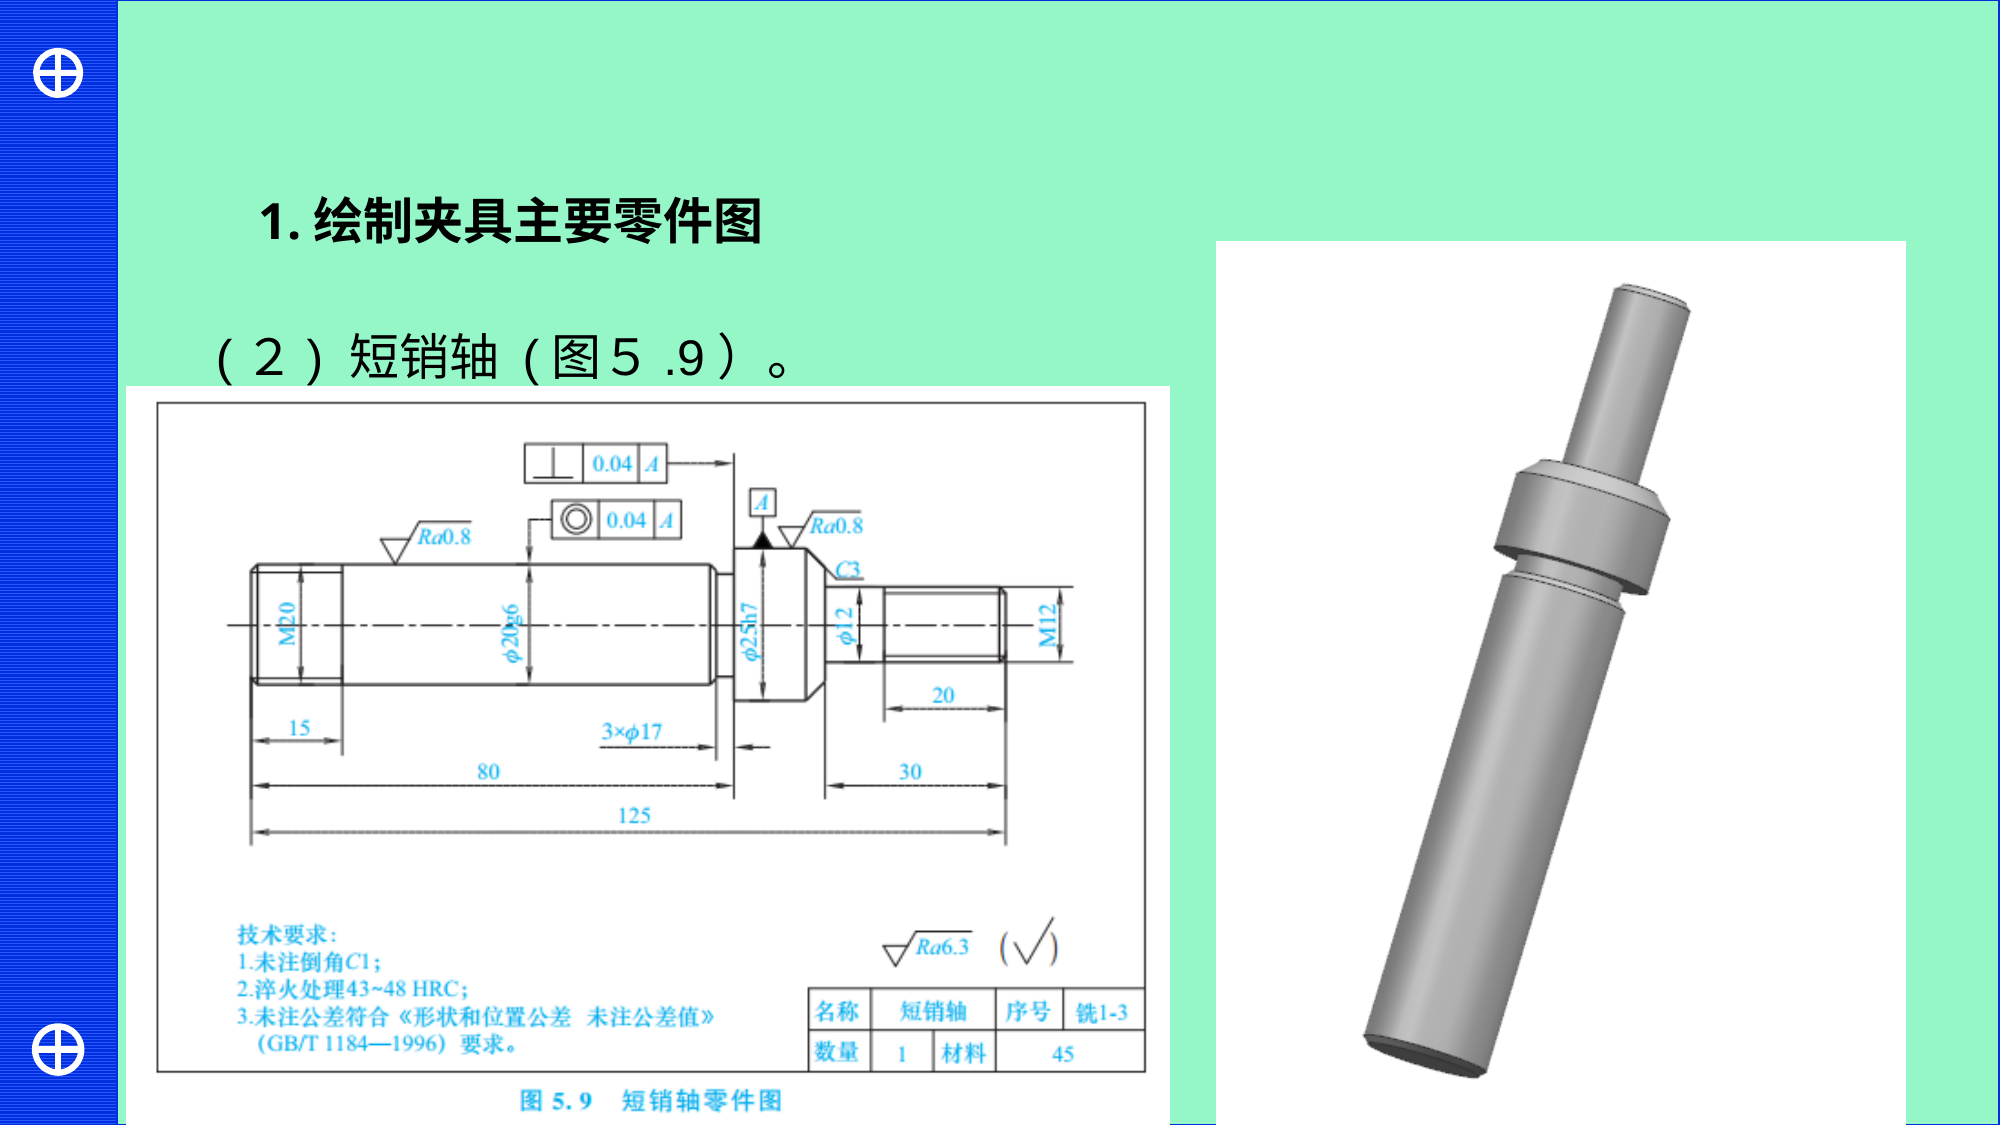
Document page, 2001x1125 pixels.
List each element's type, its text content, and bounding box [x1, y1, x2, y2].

text_box 1.绘制夹具主要零件图 [243, 182, 1244, 258]
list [1216, 240, 1906, 1125]
picture [126, 386, 1170, 1125]
text_box (２) 短销轴 (图５.9）。 [126, 287, 1216, 428]
